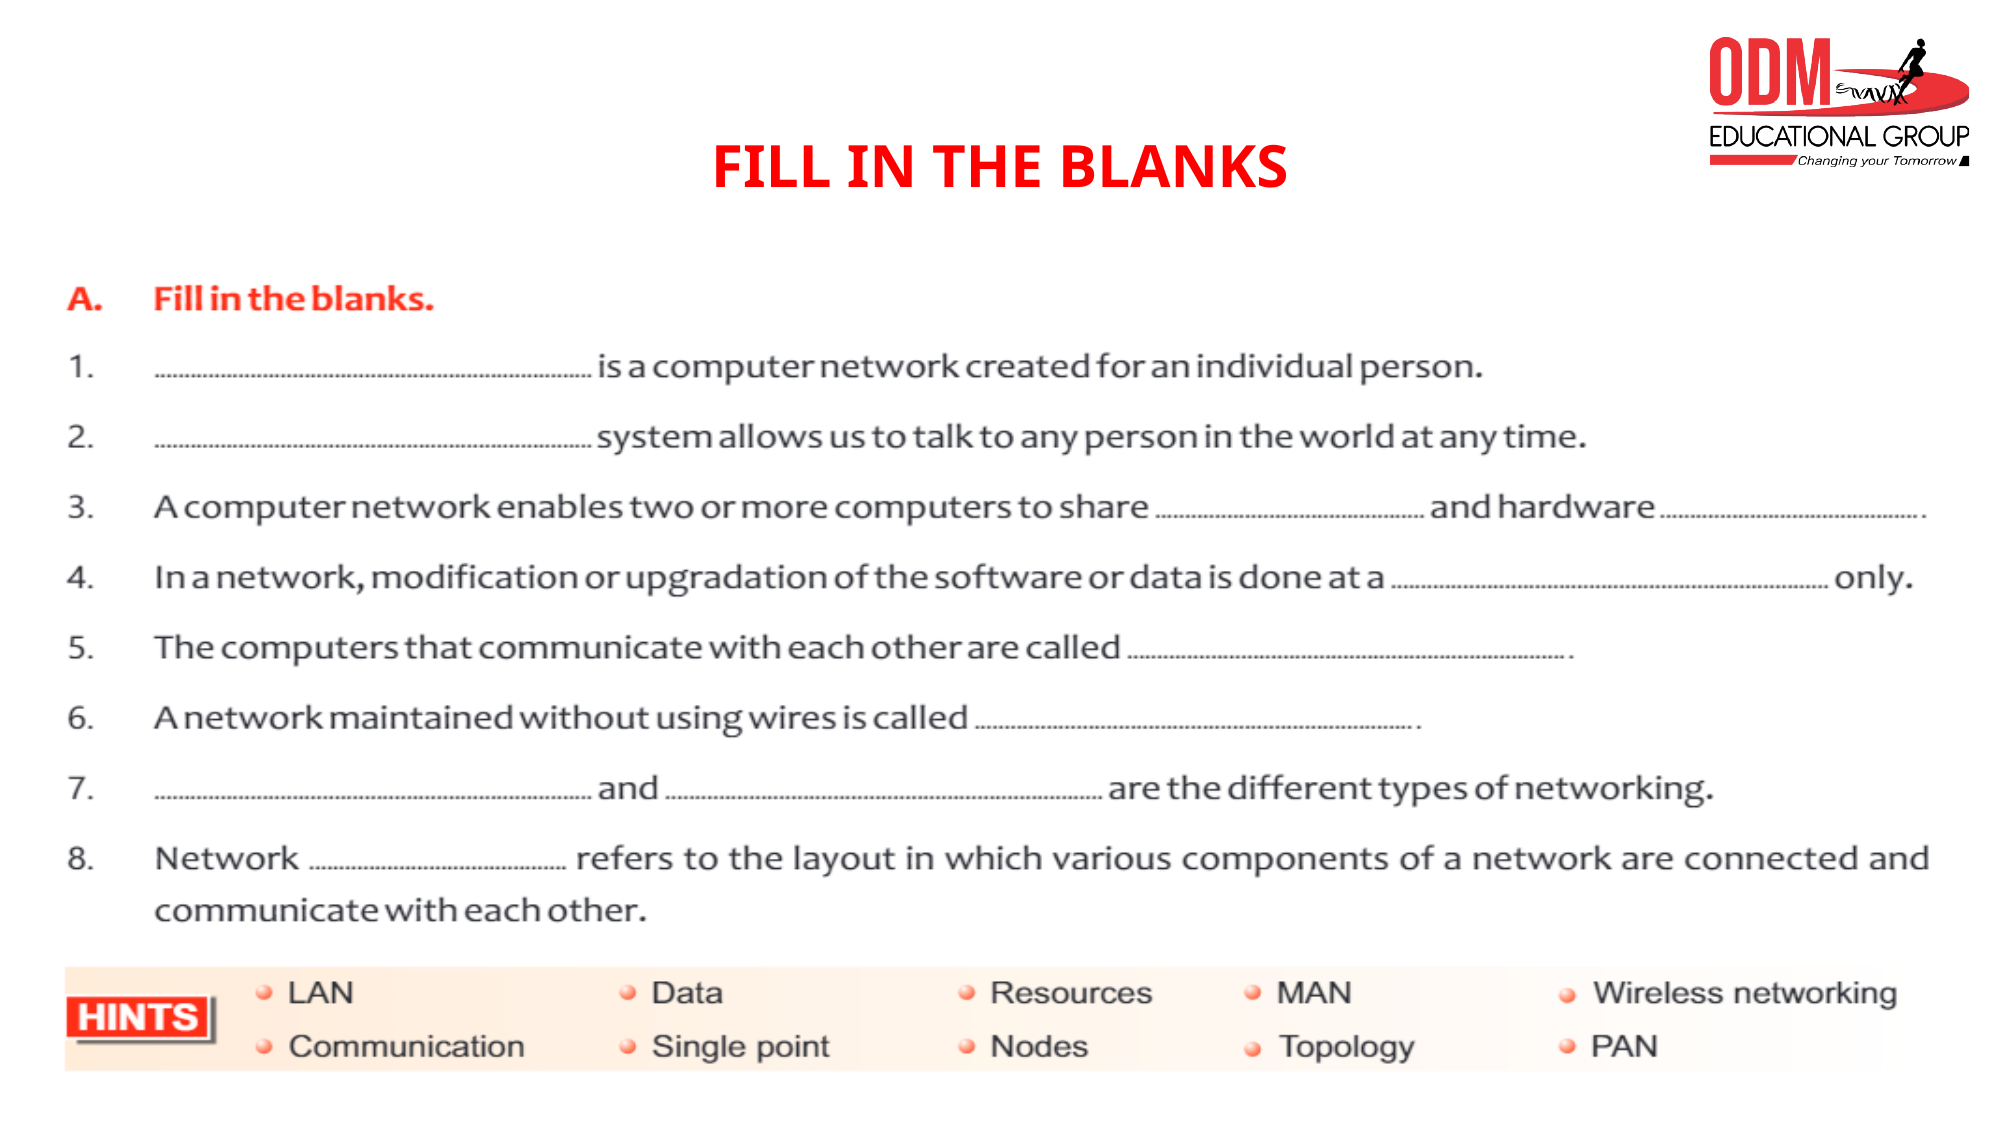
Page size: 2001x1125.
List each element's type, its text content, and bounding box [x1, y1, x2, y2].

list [13, 237, 1970, 1104]
text_box [1710, 37, 1970, 167]
title FILL IN THE BLANKS [137, 59, 1863, 237]
